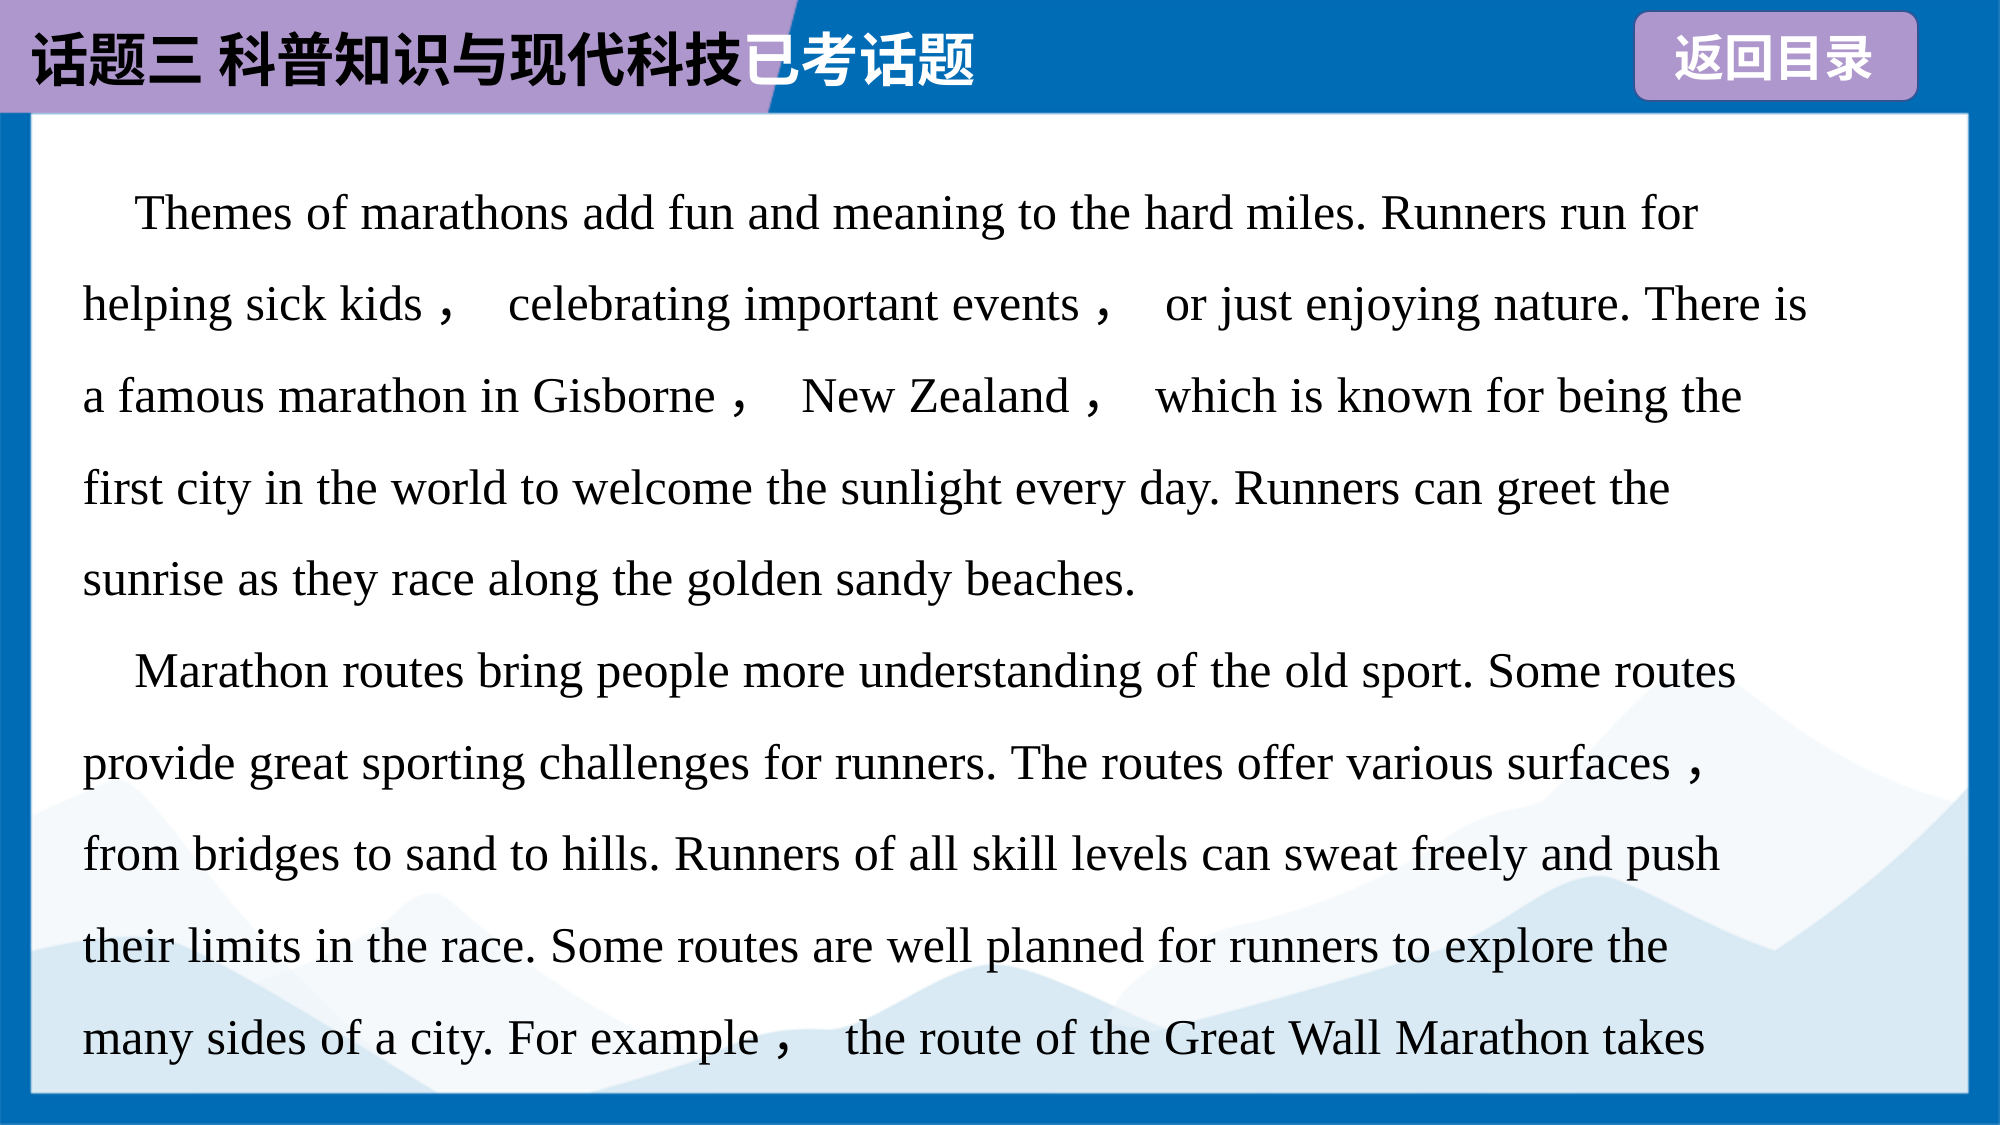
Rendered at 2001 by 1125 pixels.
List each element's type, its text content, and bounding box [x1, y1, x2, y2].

text_box Themes of marathons add fun and meaning to the hard miles. Runners run for helping sick kids， celebrating important events， or just enjoying nature. There is a famous marathon in Gisborne， New Zealand， which is known for being the first city in the world to welcome the sunlight every day. Runners can greet the sunrise as they race along the golden sandy beaches. Marathon routes bring people more understanding of the old sport. Some routes provide great sporting challenges for runners. The routes offer various surfaces， from bridges to sand to hills. Runners of all skill levels can sweat freely and push their limits in the race. Some routes are well planned for runners to explore the many sides of a city. For example， the route of the Great Wall Marathon takes [82, 147, 1917, 1065]
picture [0, 0, 2000, 1125]
